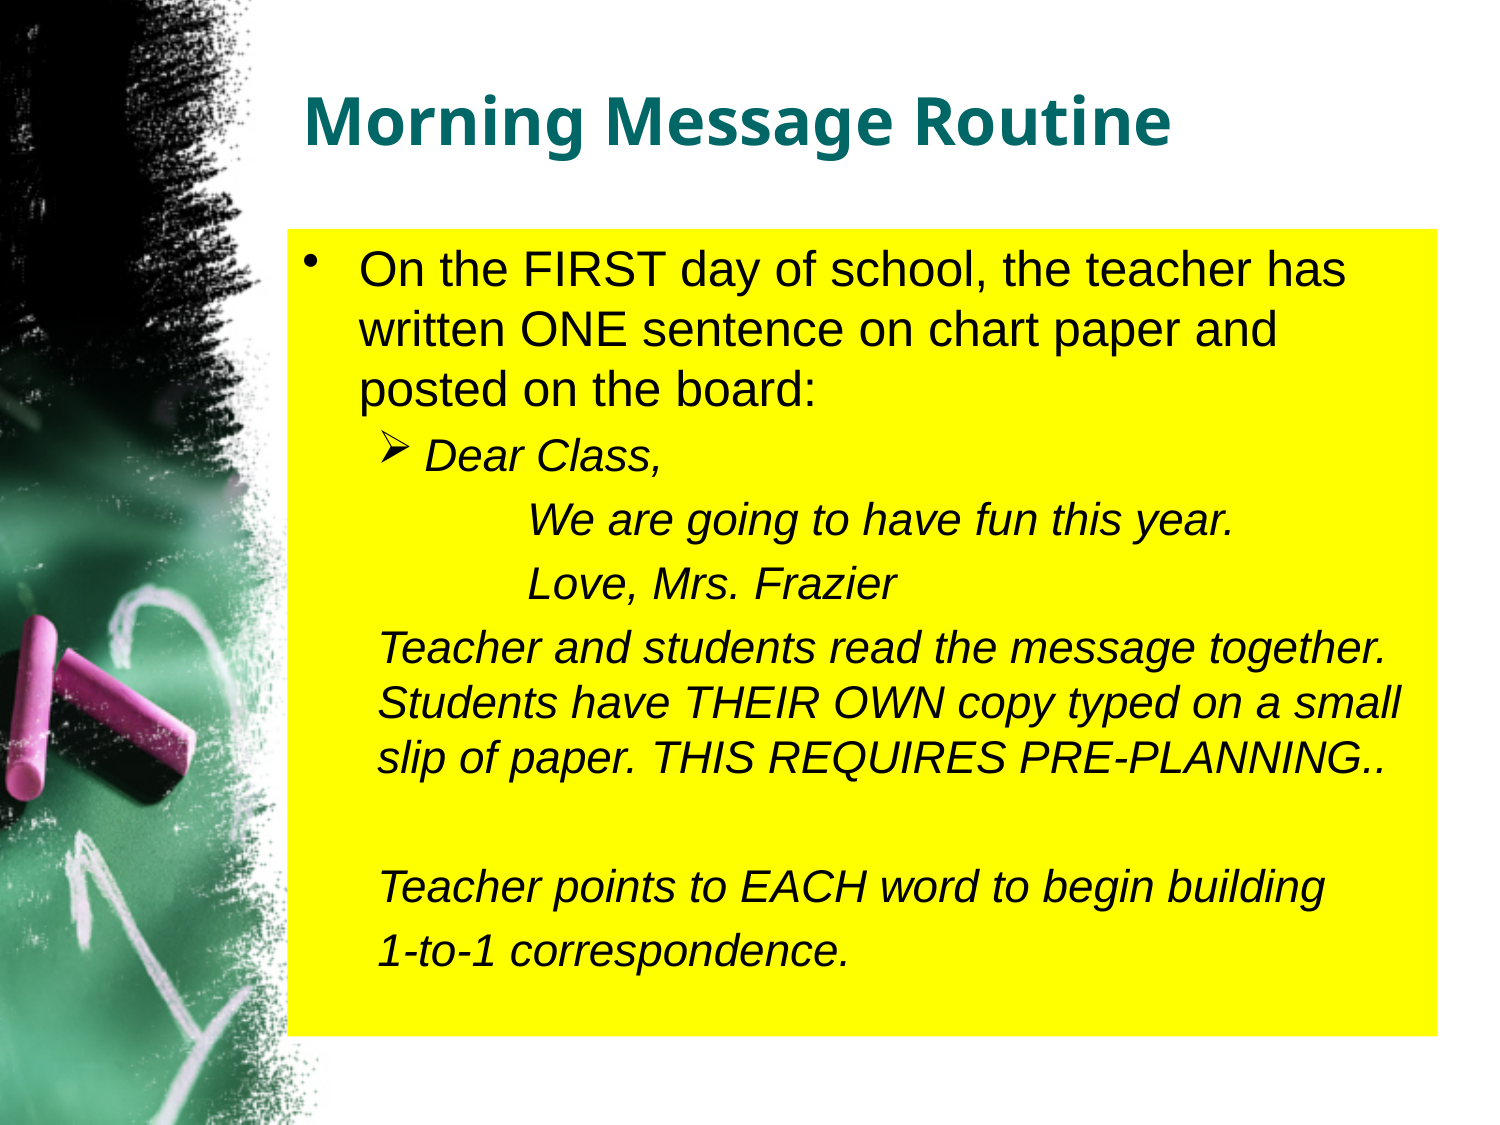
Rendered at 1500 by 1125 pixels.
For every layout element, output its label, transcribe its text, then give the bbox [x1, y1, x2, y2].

list On the FIRST day of school, the teacher has written ONE sentence on chart paper and posted on the board: Dear Class, We are going to have fun this year. Love, Mrs. Frazier Teacher and students read the message together. Students have THEIR OWN copy typed on a small slip of paper. THIS REQUIRES PRE-PLANNING.. Teacher points to EACH word to begin building 1-to-1 correspondence. [287, 228, 1438, 1037]
title Morning Message Routine [287, 50, 1438, 188]
picture [0, 0, 1500, 1125]
